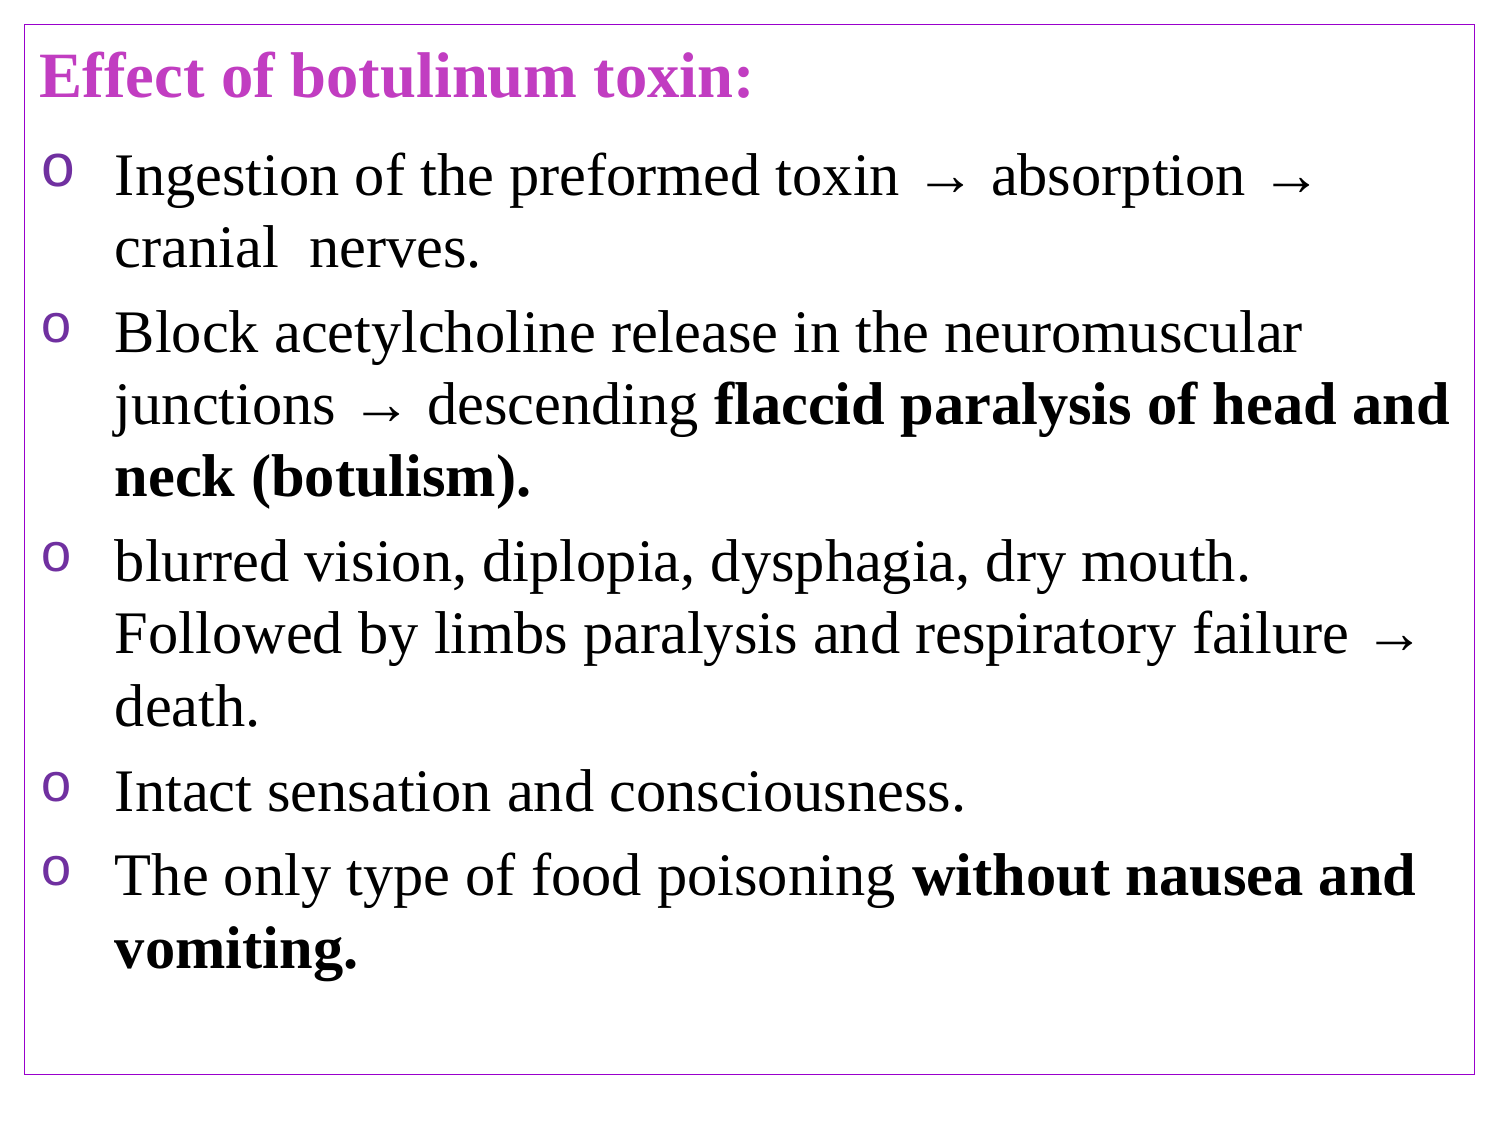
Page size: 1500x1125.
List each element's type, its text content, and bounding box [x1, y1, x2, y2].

subtitle Effect of botulinum toxin: Ingestion of the preformed toxin → absorption → cranial nerves. Block acetylcholine release in the neuromuscular junctions → descending flaccid paralysis of head and neck (botulism). blurred vision, diplopia, dysphagia, dry mouth. Followed by limbs paralysis and respiratory failure → death. Intact sensation and consciousness. The only type of food poisoning without nausea and vomiting. [24, 24, 1475, 1075]
